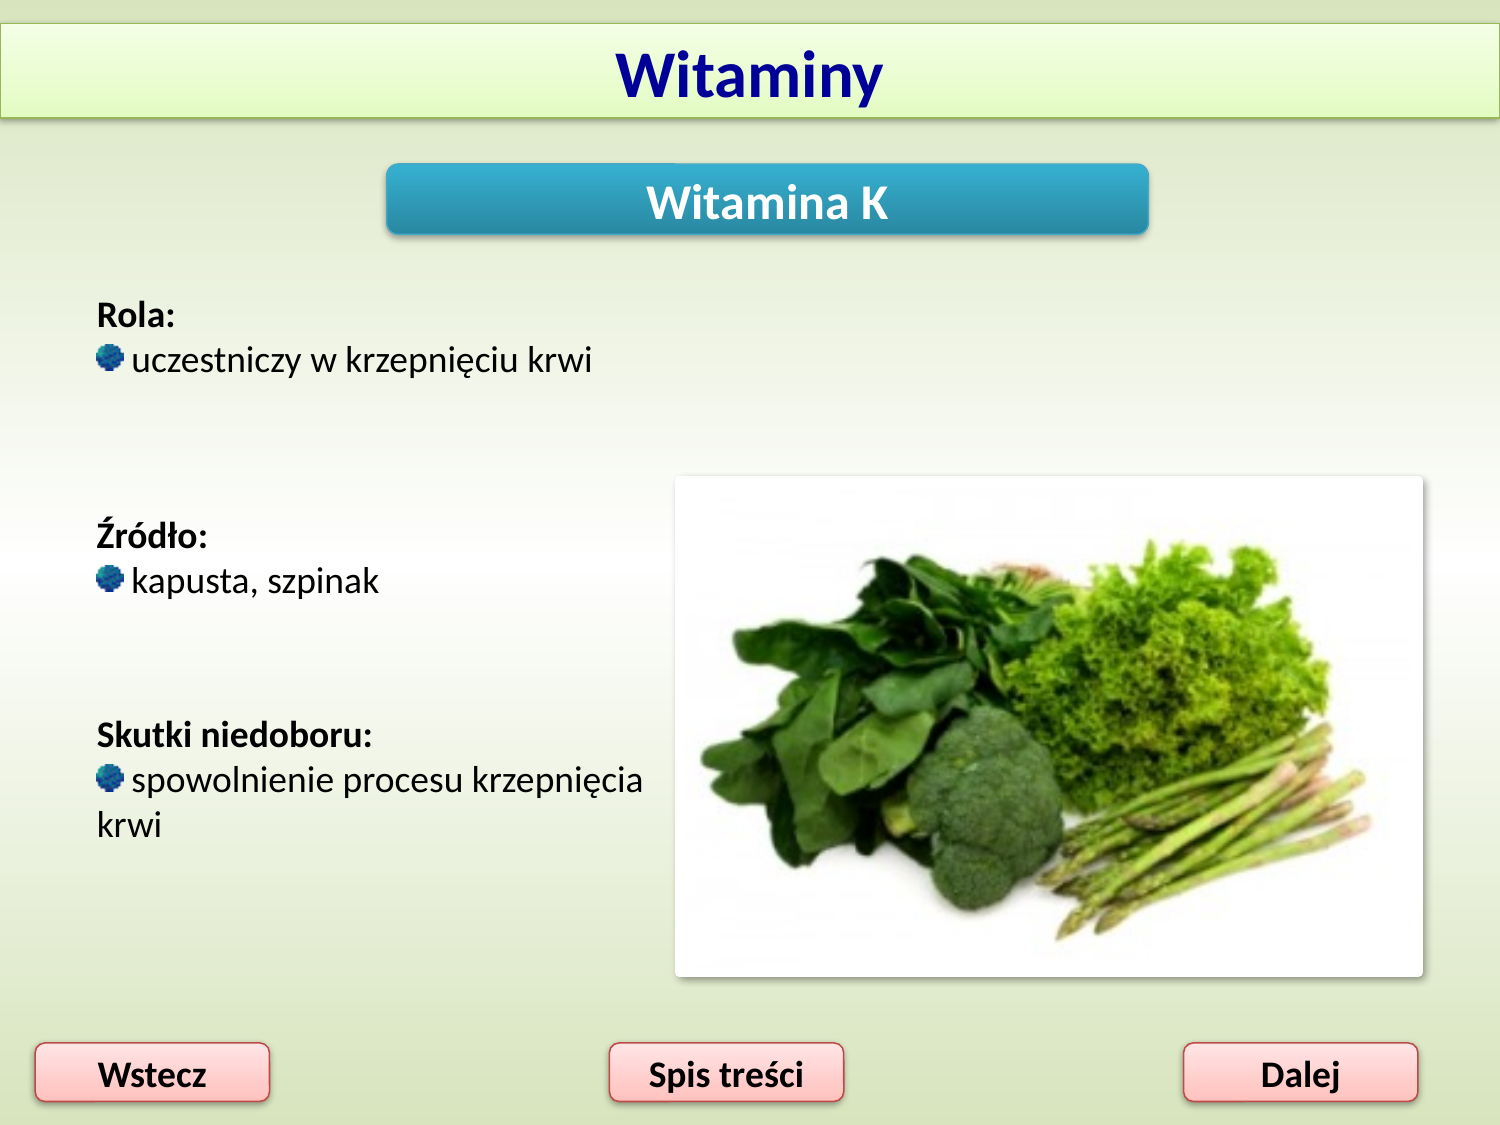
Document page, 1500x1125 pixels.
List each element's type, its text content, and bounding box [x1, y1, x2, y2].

text_box Witaminy [0, 23, 1500, 119]
picture [96, 764, 124, 792]
text_box Wstecz [34, 1042, 271, 1103]
text_box Rola: uczestniczy w krzepnięciu krwi [82, 282, 903, 388]
text_box Źródło: kapusta, szpinak [81, 503, 676, 609]
text_box Skutki niedoboru: spowolnienie procesu krzepnięcia krwi [82, 703, 676, 853]
text_box Spis treści [608, 1042, 845, 1103]
text_box [678, 478, 1420, 975]
text_box Dalej [1182, 1042, 1419, 1103]
picture [96, 565, 124, 592]
picture [96, 344, 124, 371]
text_box Witamina K [385, 163, 1150, 236]
